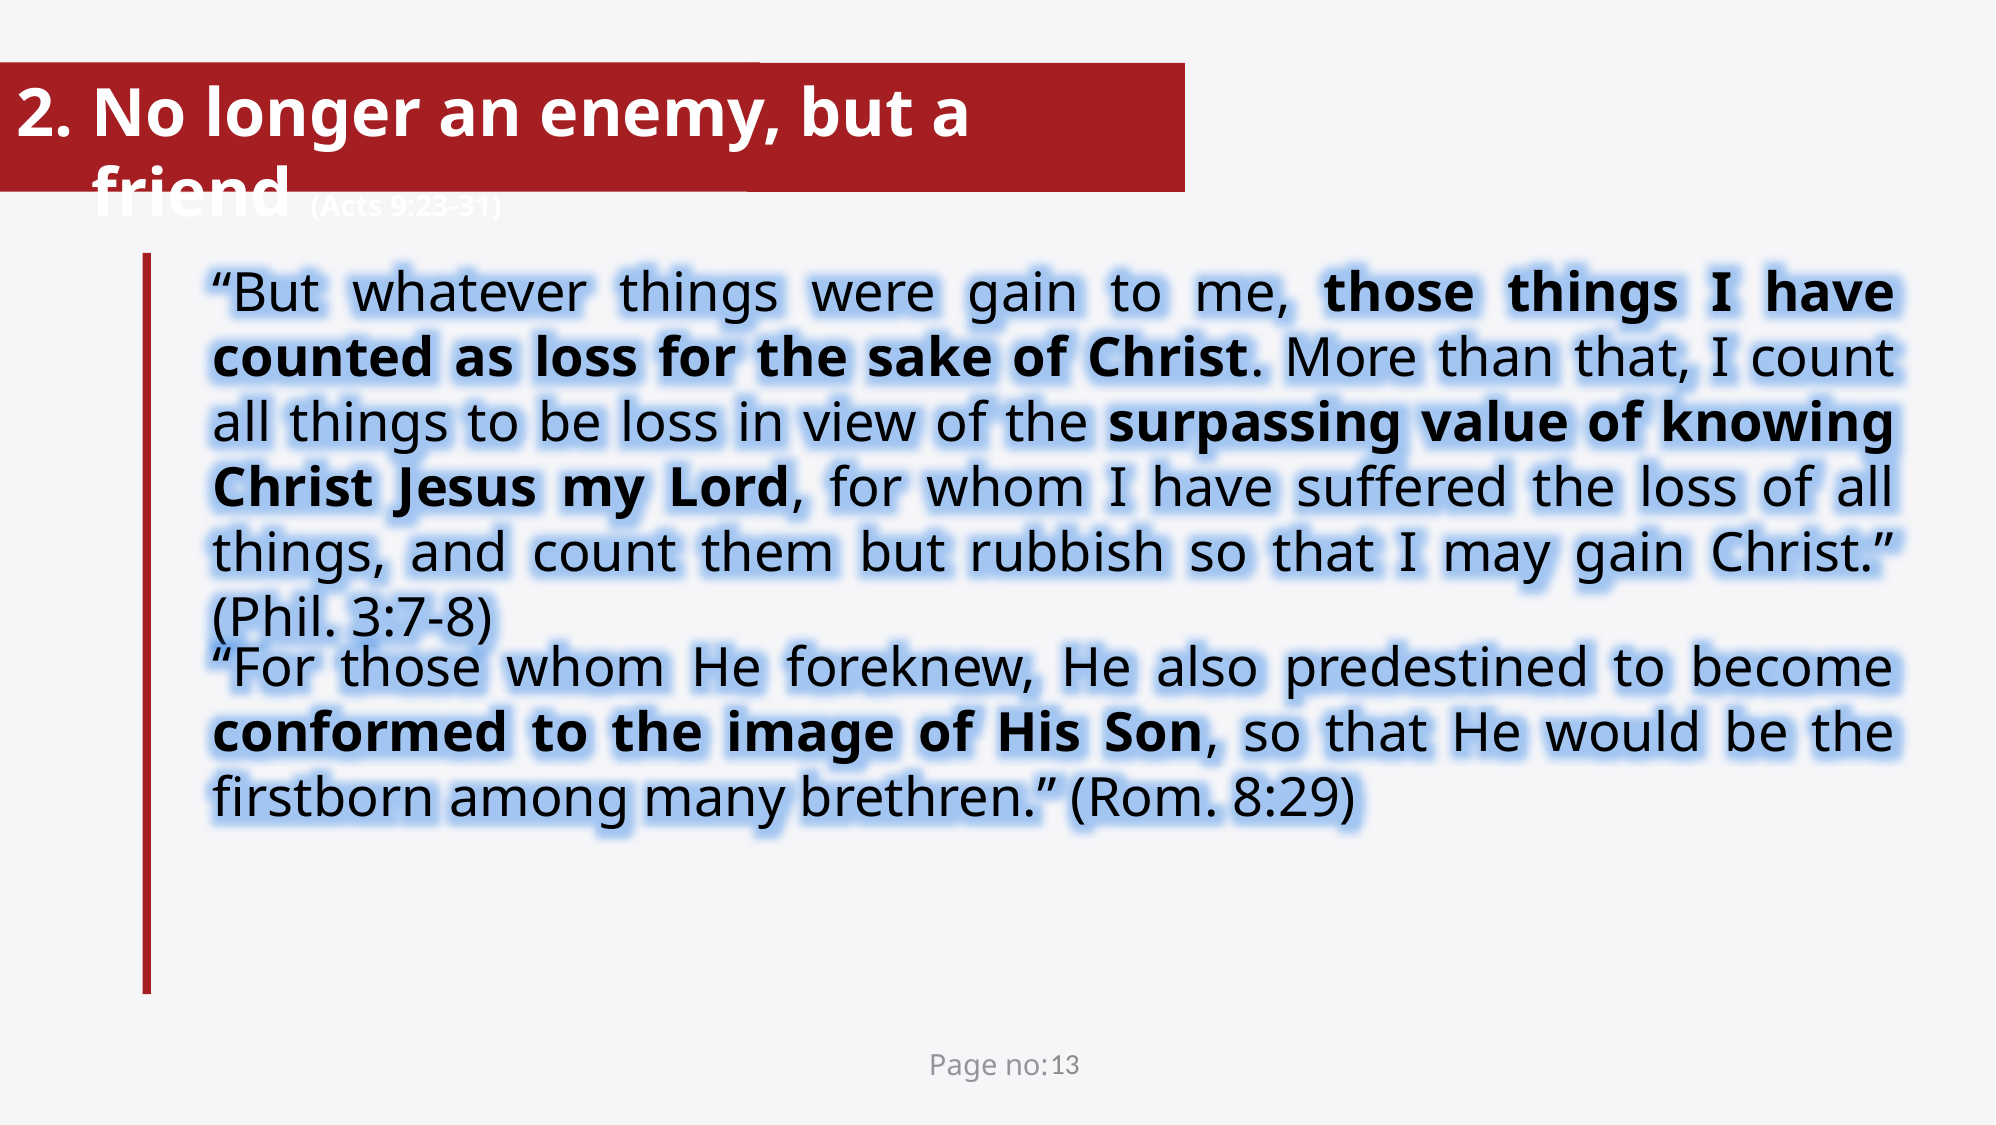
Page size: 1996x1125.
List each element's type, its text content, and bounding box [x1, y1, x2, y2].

text_box “But whatever things were gain to me, those things I have counted as loss for the sake of Christ. More than that, I count all things to be loss in view of the surpassing value of knowing Christ Jesus my Lord, for whom I have suffered the loss of all things, and count them but rubbish so that I may gain Christ.” (Phil. 3:7-8) [198, 249, 1911, 612]
text_box “For those whom He foreknew, He also predestined to become conformed to the image of His Son, so that He would be the firstborn among many brethren.” (Rom. 8:29) [198, 625, 1911, 835]
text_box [1, 62, 1186, 194]
